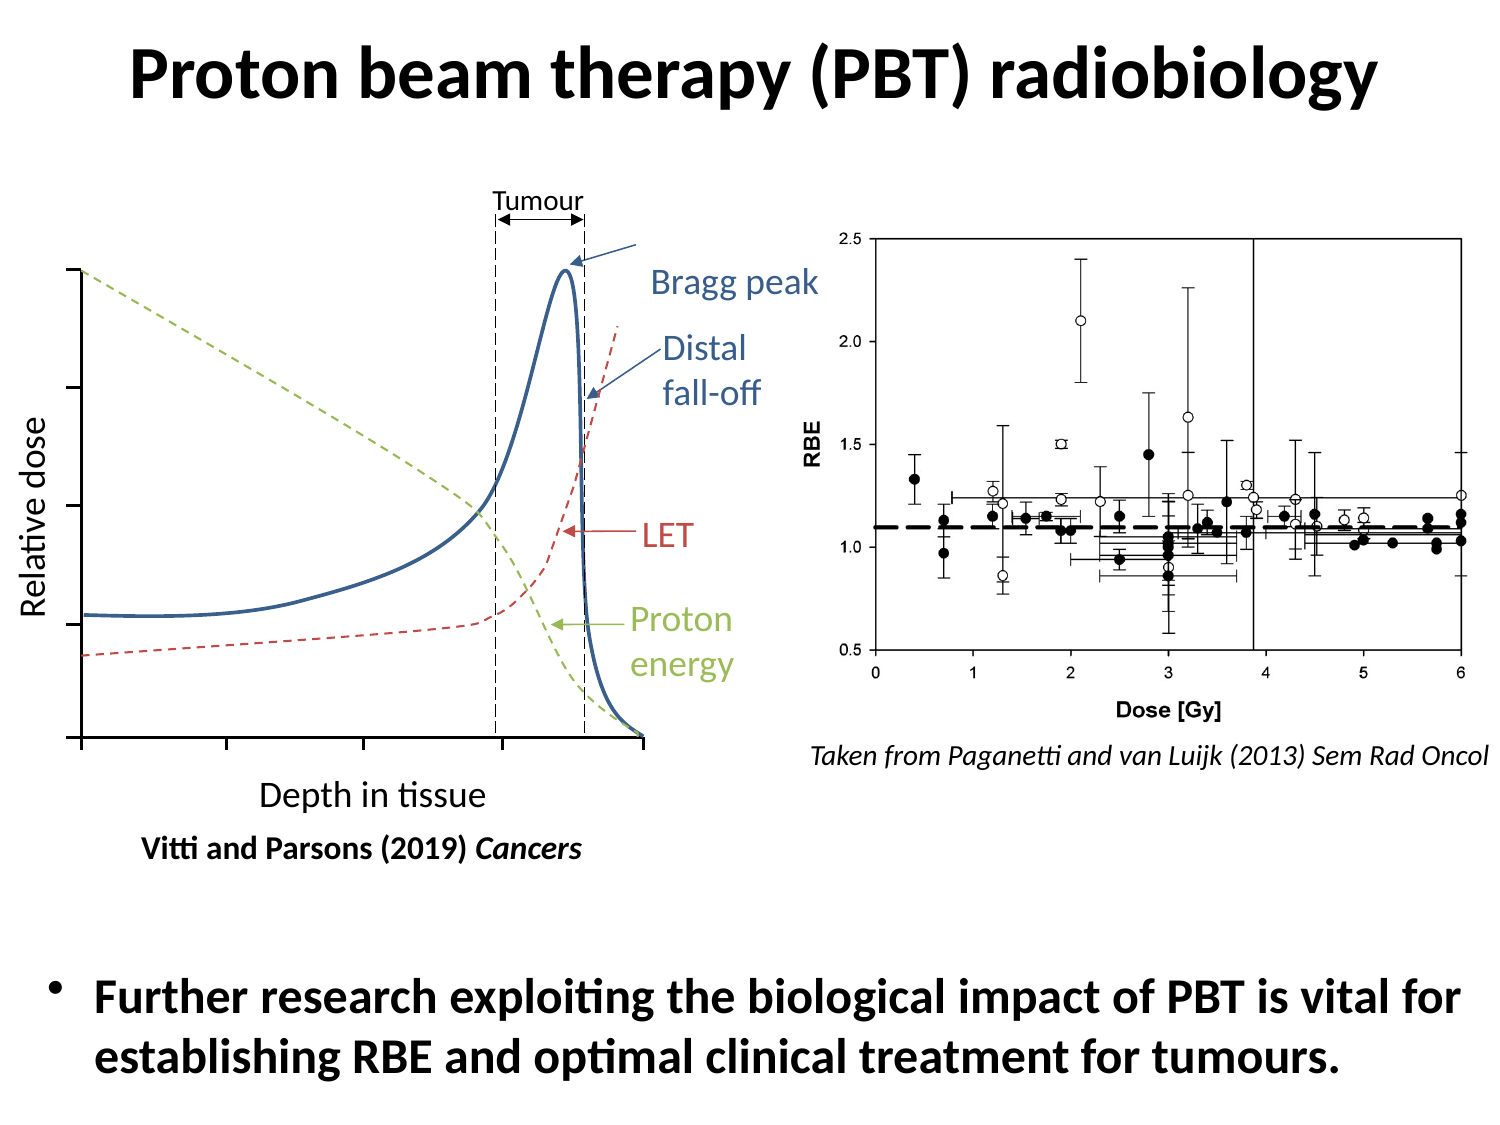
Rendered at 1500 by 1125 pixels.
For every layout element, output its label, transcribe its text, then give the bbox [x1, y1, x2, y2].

text_box Proton beam therapy (PBT) radiobiology [66, 15, 1443, 121]
text_box Further research exploiting the biological impact of PBT is vital for establishing RBE and optimal clinical treatment for tumours. [5, 926, 1478, 1091]
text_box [0, 174, 977, 875]
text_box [981, 230, 1500, 780]
